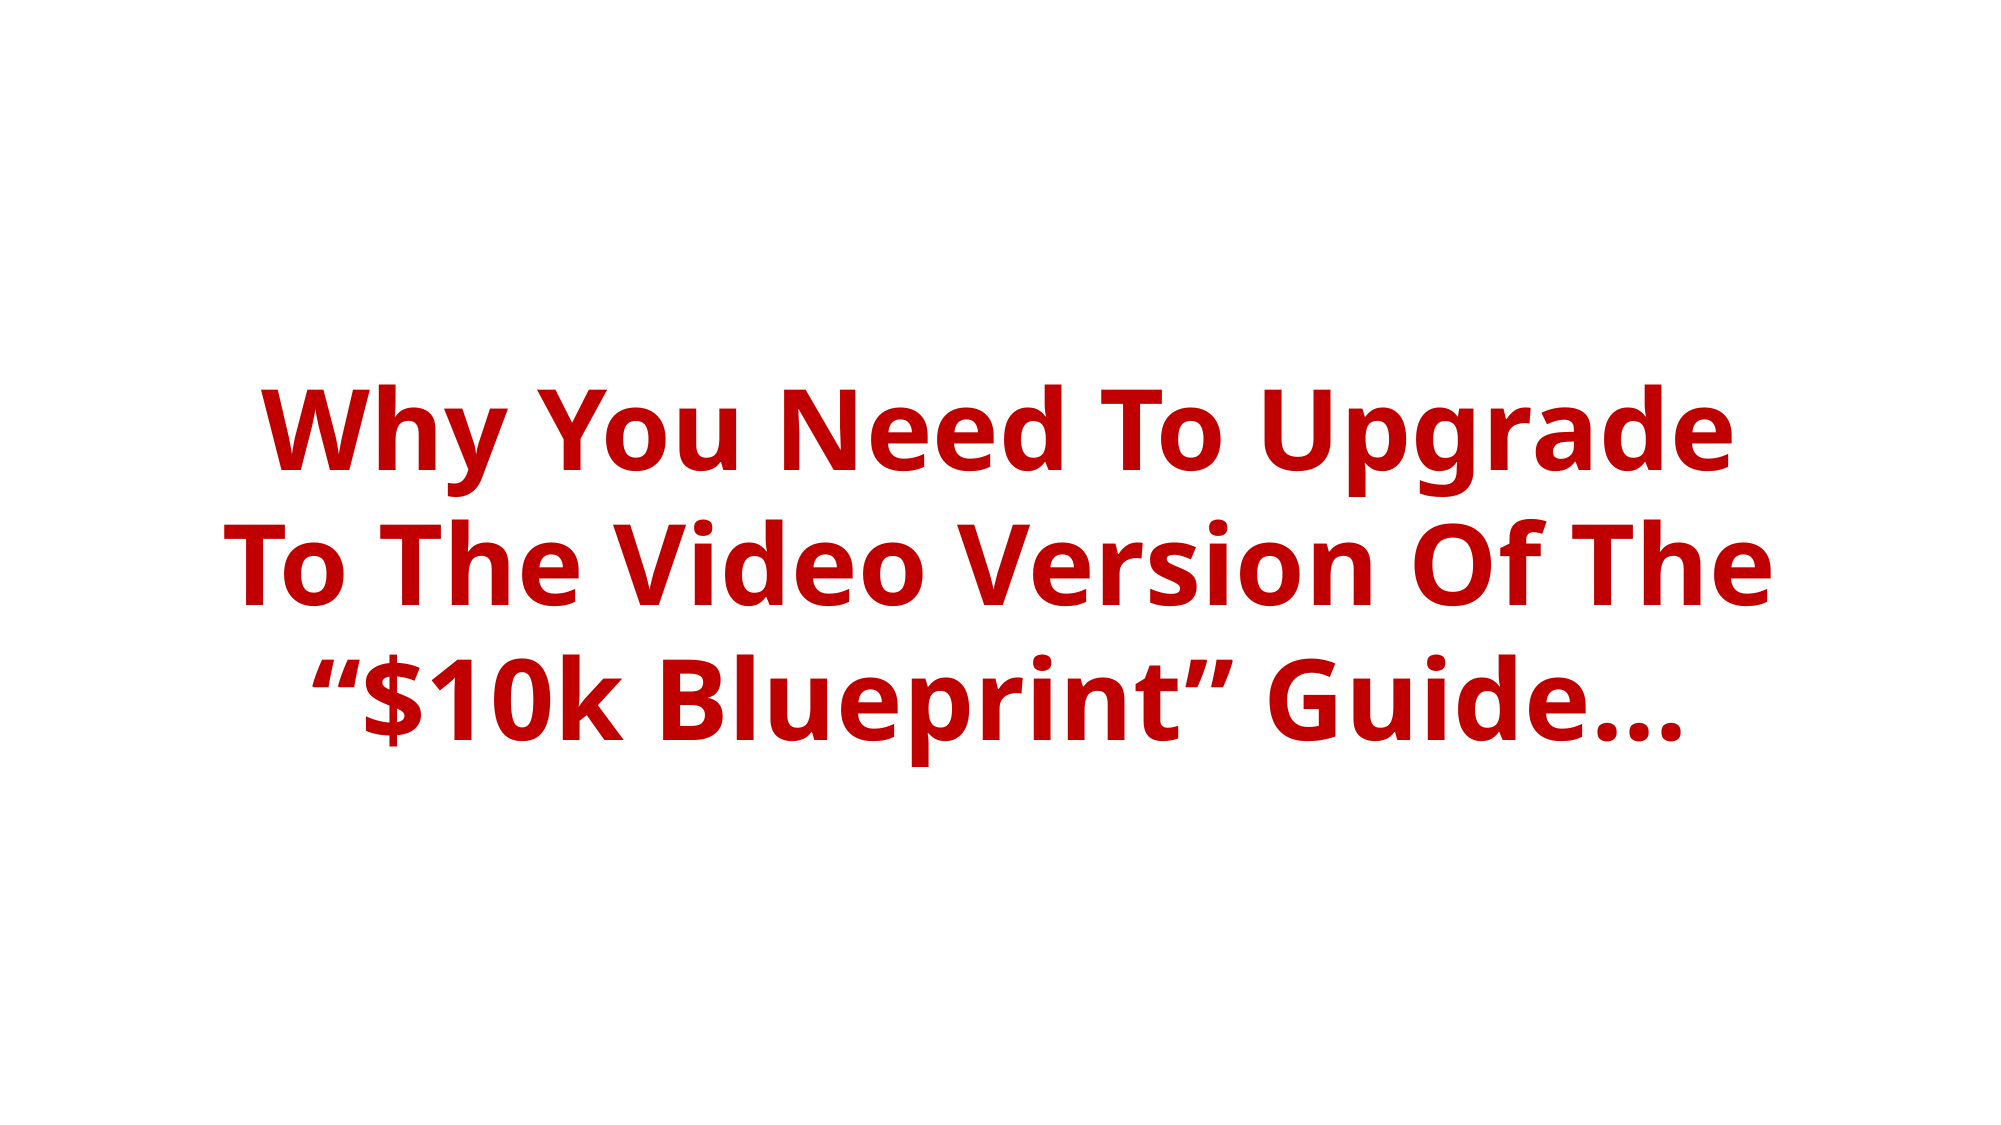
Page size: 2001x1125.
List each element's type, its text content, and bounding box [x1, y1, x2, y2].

text_box Why You Need To Upgrade To The Video Version Of The “$10k Blueprint” Guide... [184, 350, 1816, 771]
